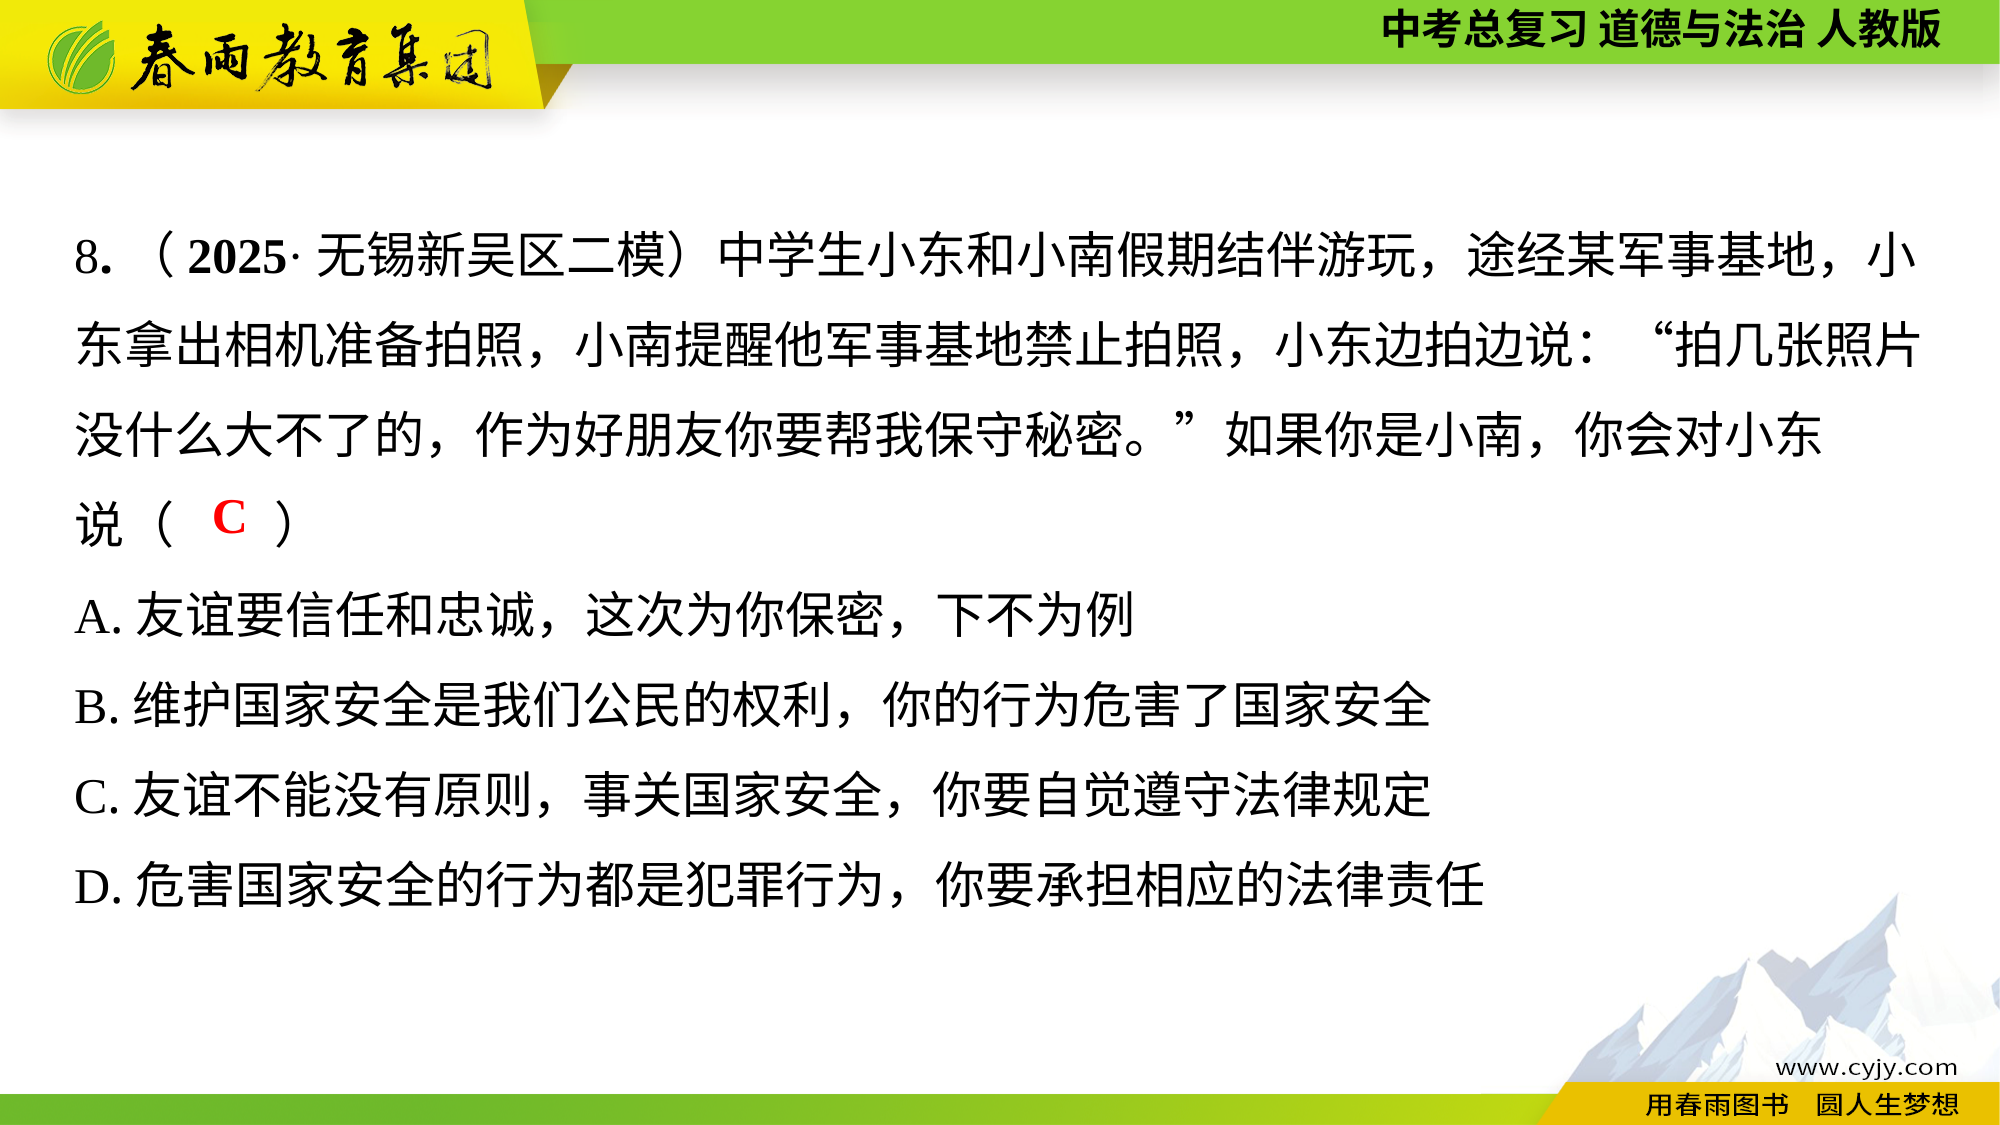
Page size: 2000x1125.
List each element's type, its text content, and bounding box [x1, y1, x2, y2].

text_box C [197, 476, 263, 551]
picture [0, 0, 2000, 1125]
list 8.（2025·无锡新吴区二模）中学生小东和小南假期结伴游玩，途经某军事基地，小东拿出相机准备拍照，小南提醒他军事基地禁止拍照，小东边拍边说：“拍几张照片没什么大不了的，作为好朋友你要帮我保守秘密。”如果你是小南，你会对小东 说（ ） A.友谊要信任和忠诚，这次为你保密，下不为例 B.维护国家安全是我们公民的权利，你的行为危害了国家安全 C.友谊不能没有原则，事关国家安全，你要自觉遵守法律规定 D.危害国家安全的行为都是犯罪行为，你要承担相应的法律责任 [59, 186, 1944, 929]
